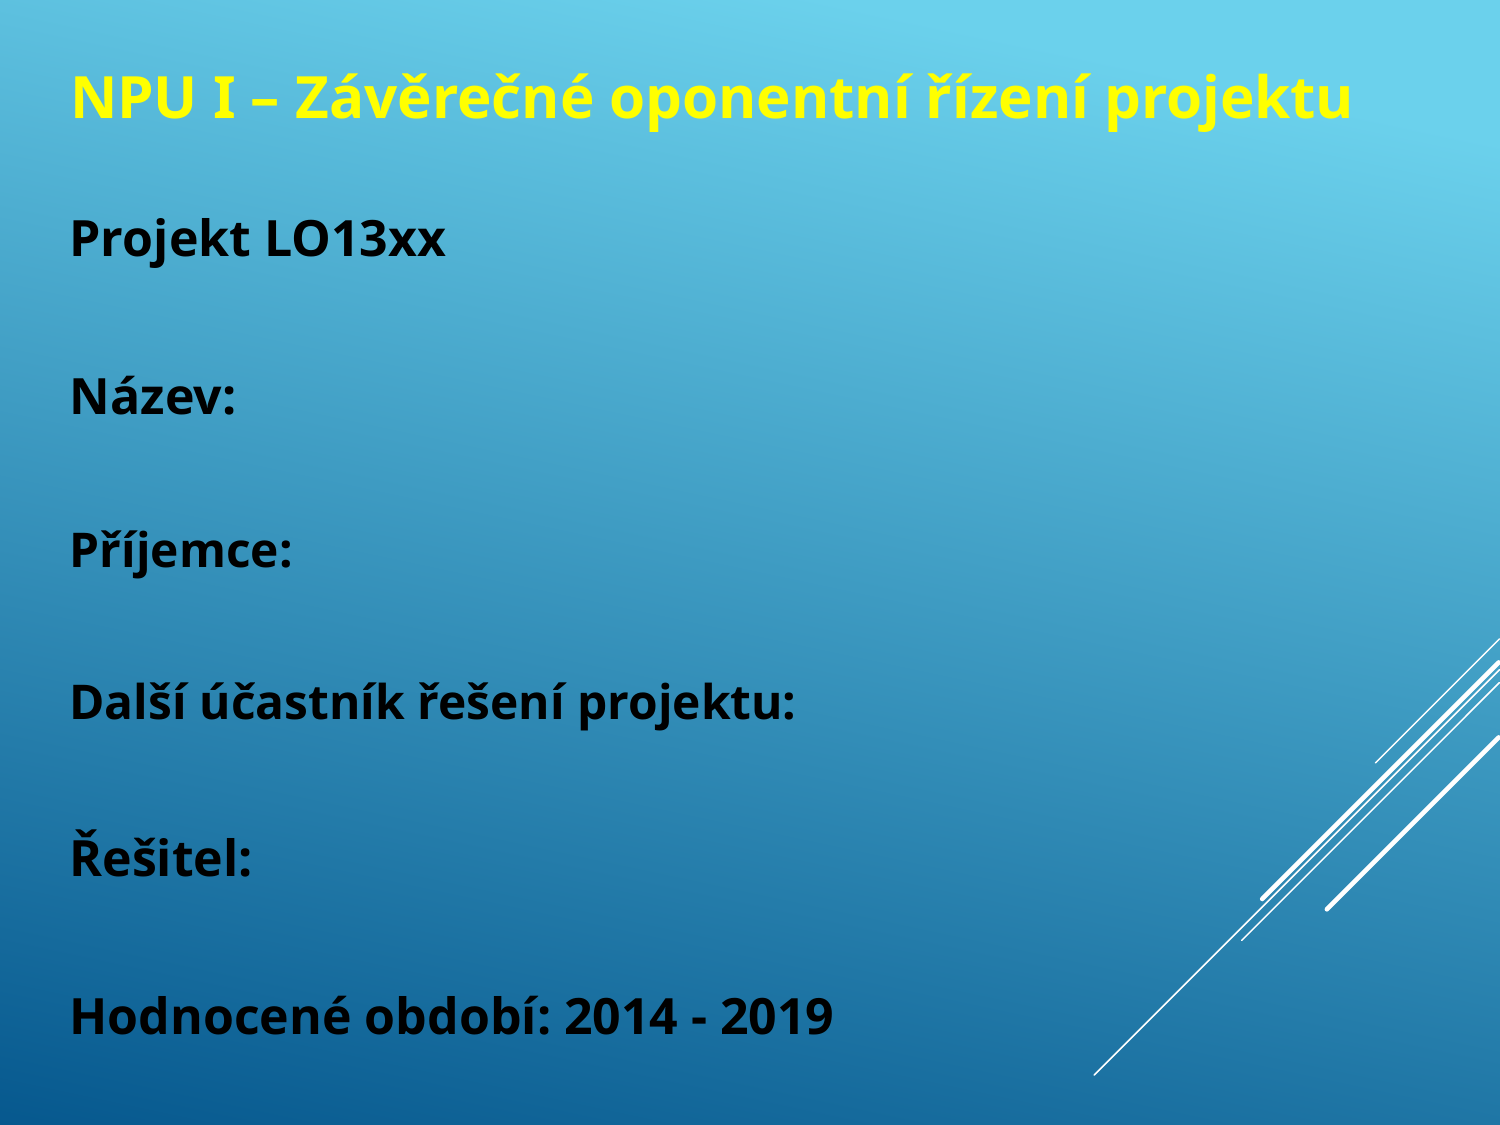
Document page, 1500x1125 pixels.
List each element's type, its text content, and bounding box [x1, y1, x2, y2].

text_box NPU I – Závěrečné oponentní řízení projektu [55, 45, 1444, 138]
text_box Projekt LO13xx Název: Příjemce: Další účastník řešení projektu: Řešitel: Hodnocené období: 2014 - 2019 [54, 199, 1450, 1052]
